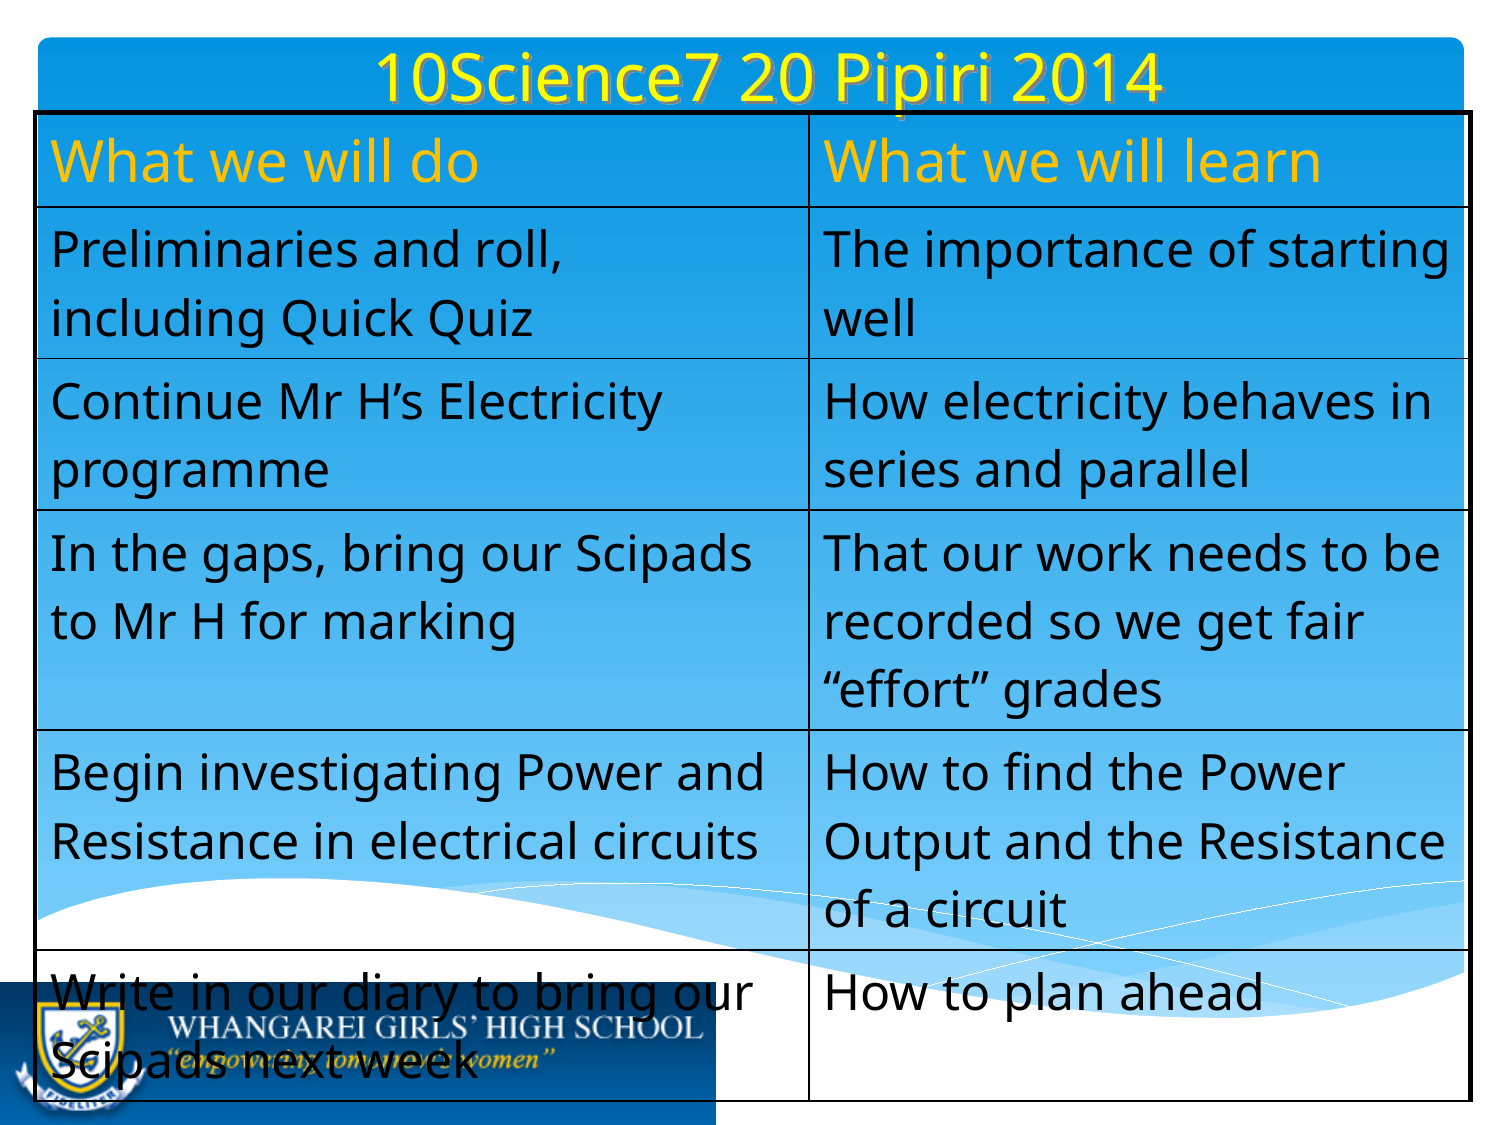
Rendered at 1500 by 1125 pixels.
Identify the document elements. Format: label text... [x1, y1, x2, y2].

picture [0, 982, 716, 1125]
table_cell Continue Mr H’s Electricity programme [37, 359, 808, 509]
table_cell How to plan ahead [810, 951, 1468, 1100]
table_header What we will do [37, 115, 808, 206]
table_cell Write in our diary to bring our Scipads next week [37, 951, 808, 1100]
table_cell How electricity behaves in series and parallel [810, 359, 1468, 509]
table_cell In the gaps, bring our Scipads to Mr H for marking [37, 511, 808, 729]
table_cell That our work needs to be recorded so we get fair “effort” grades [810, 511, 1468, 729]
table_cell Preliminaries and roll, including Quick Quiz [37, 208, 808, 358]
table_cell How to find the Power Output and the Resistance of a circuit [810, 731, 1468, 949]
text_box 10Science7 20 Pipiri 2014 [162, 24, 1375, 110]
table_cell Begin investigating Power and Resistance in electrical circuits [37, 731, 808, 949]
table_header What we will learn [810, 115, 1468, 206]
table_cell The importance of starting well [810, 208, 1468, 358]
